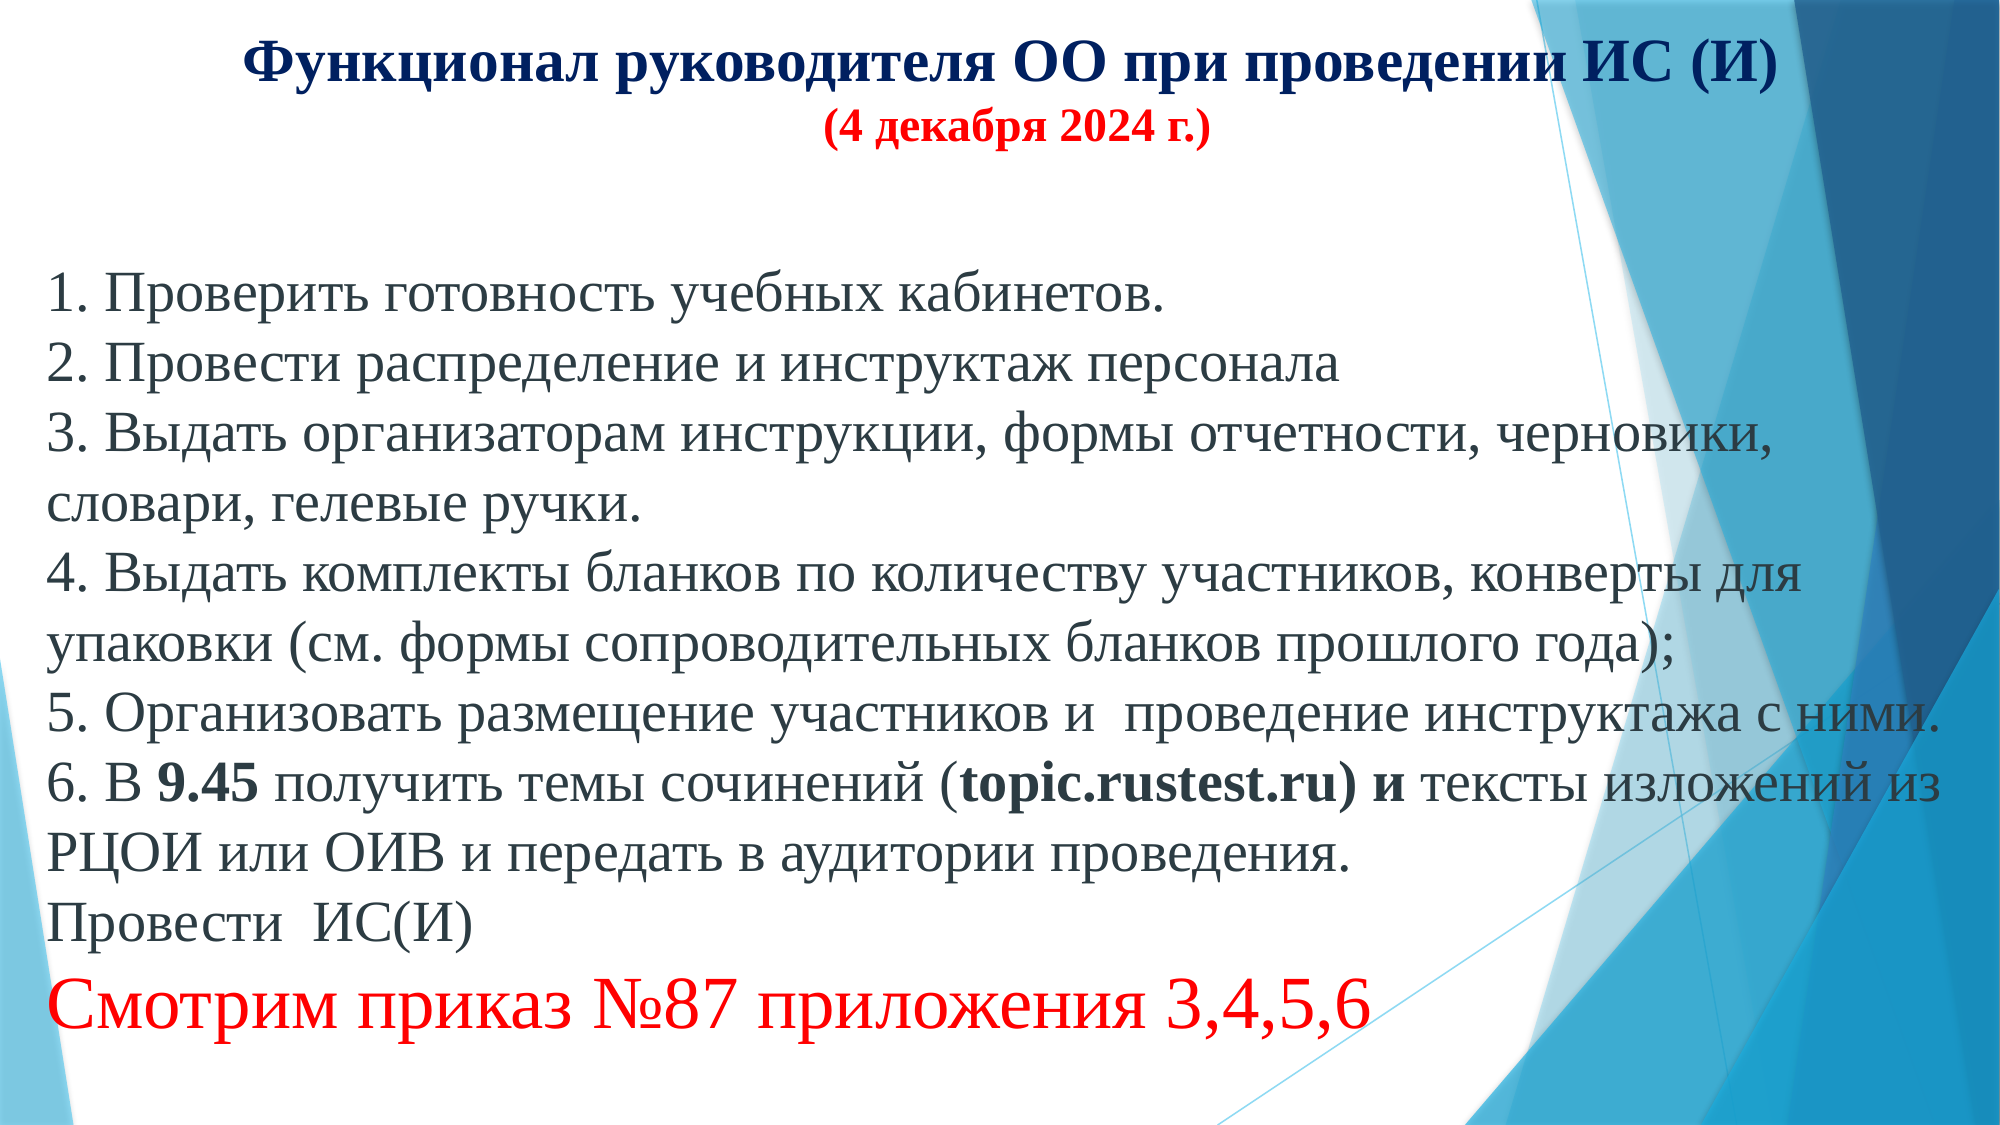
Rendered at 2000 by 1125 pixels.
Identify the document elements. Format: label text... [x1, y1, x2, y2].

title Функционал руководителя ОО при проведении ИС (И) (4 декабря 2024 г.) [66, 12, 1957, 161]
list 1. Проверить готовность учебных кабинетов. 2. Провести распределение и инструктаж персонала 3. Выдать организаторам инструкции, формы отчетности, черновики, словари, гелевые ручки. 4. Выдать комплекты бланков по количеству участников, конверты для упаковки (см. формы сопроводительных бланков прошлого года); 5. Организовать размещение участников и проведение инструктажа с ними. 6. В 9.45 получить темы сочинений (topic.rustest.ru) и тексты изложений из РЦОИ или ОИВ и передать в аудитории проведения. Провести ИС(И) Смотрим приказ №87 приложения 3,4,5,6 [31, 246, 2000, 1083]
